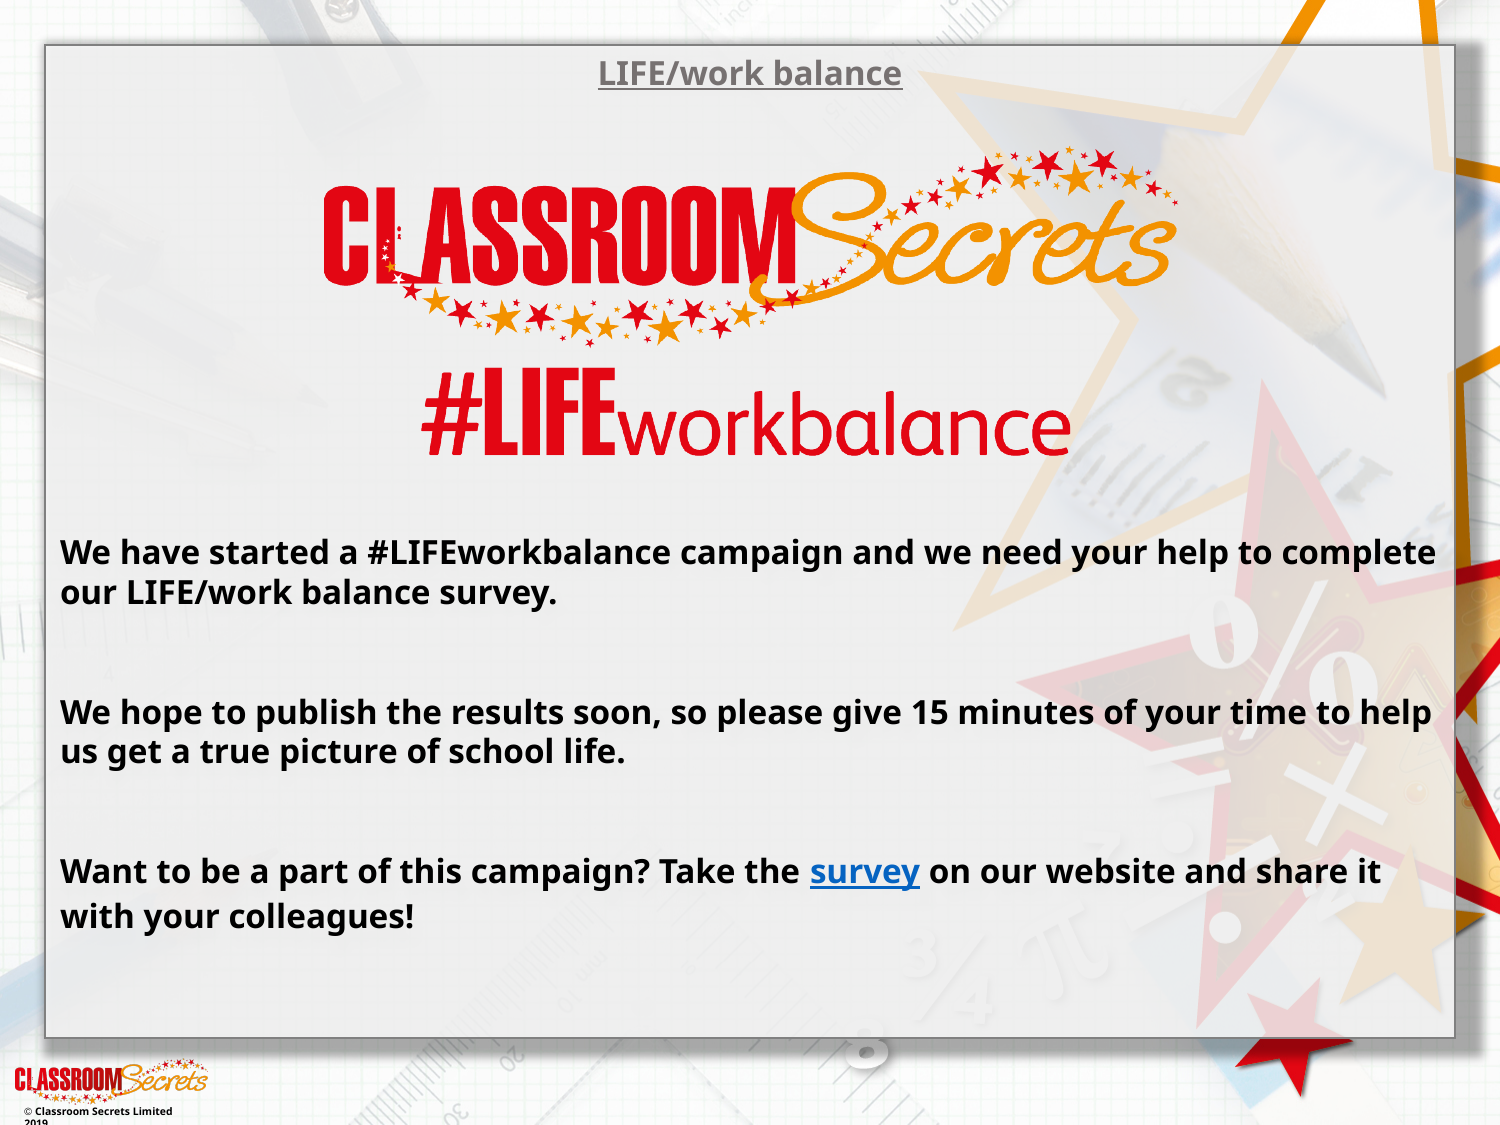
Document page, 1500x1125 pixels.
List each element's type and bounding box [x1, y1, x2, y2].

text_box [9, 1058, 213, 1125]
picture [0, 0, 1500, 1125]
